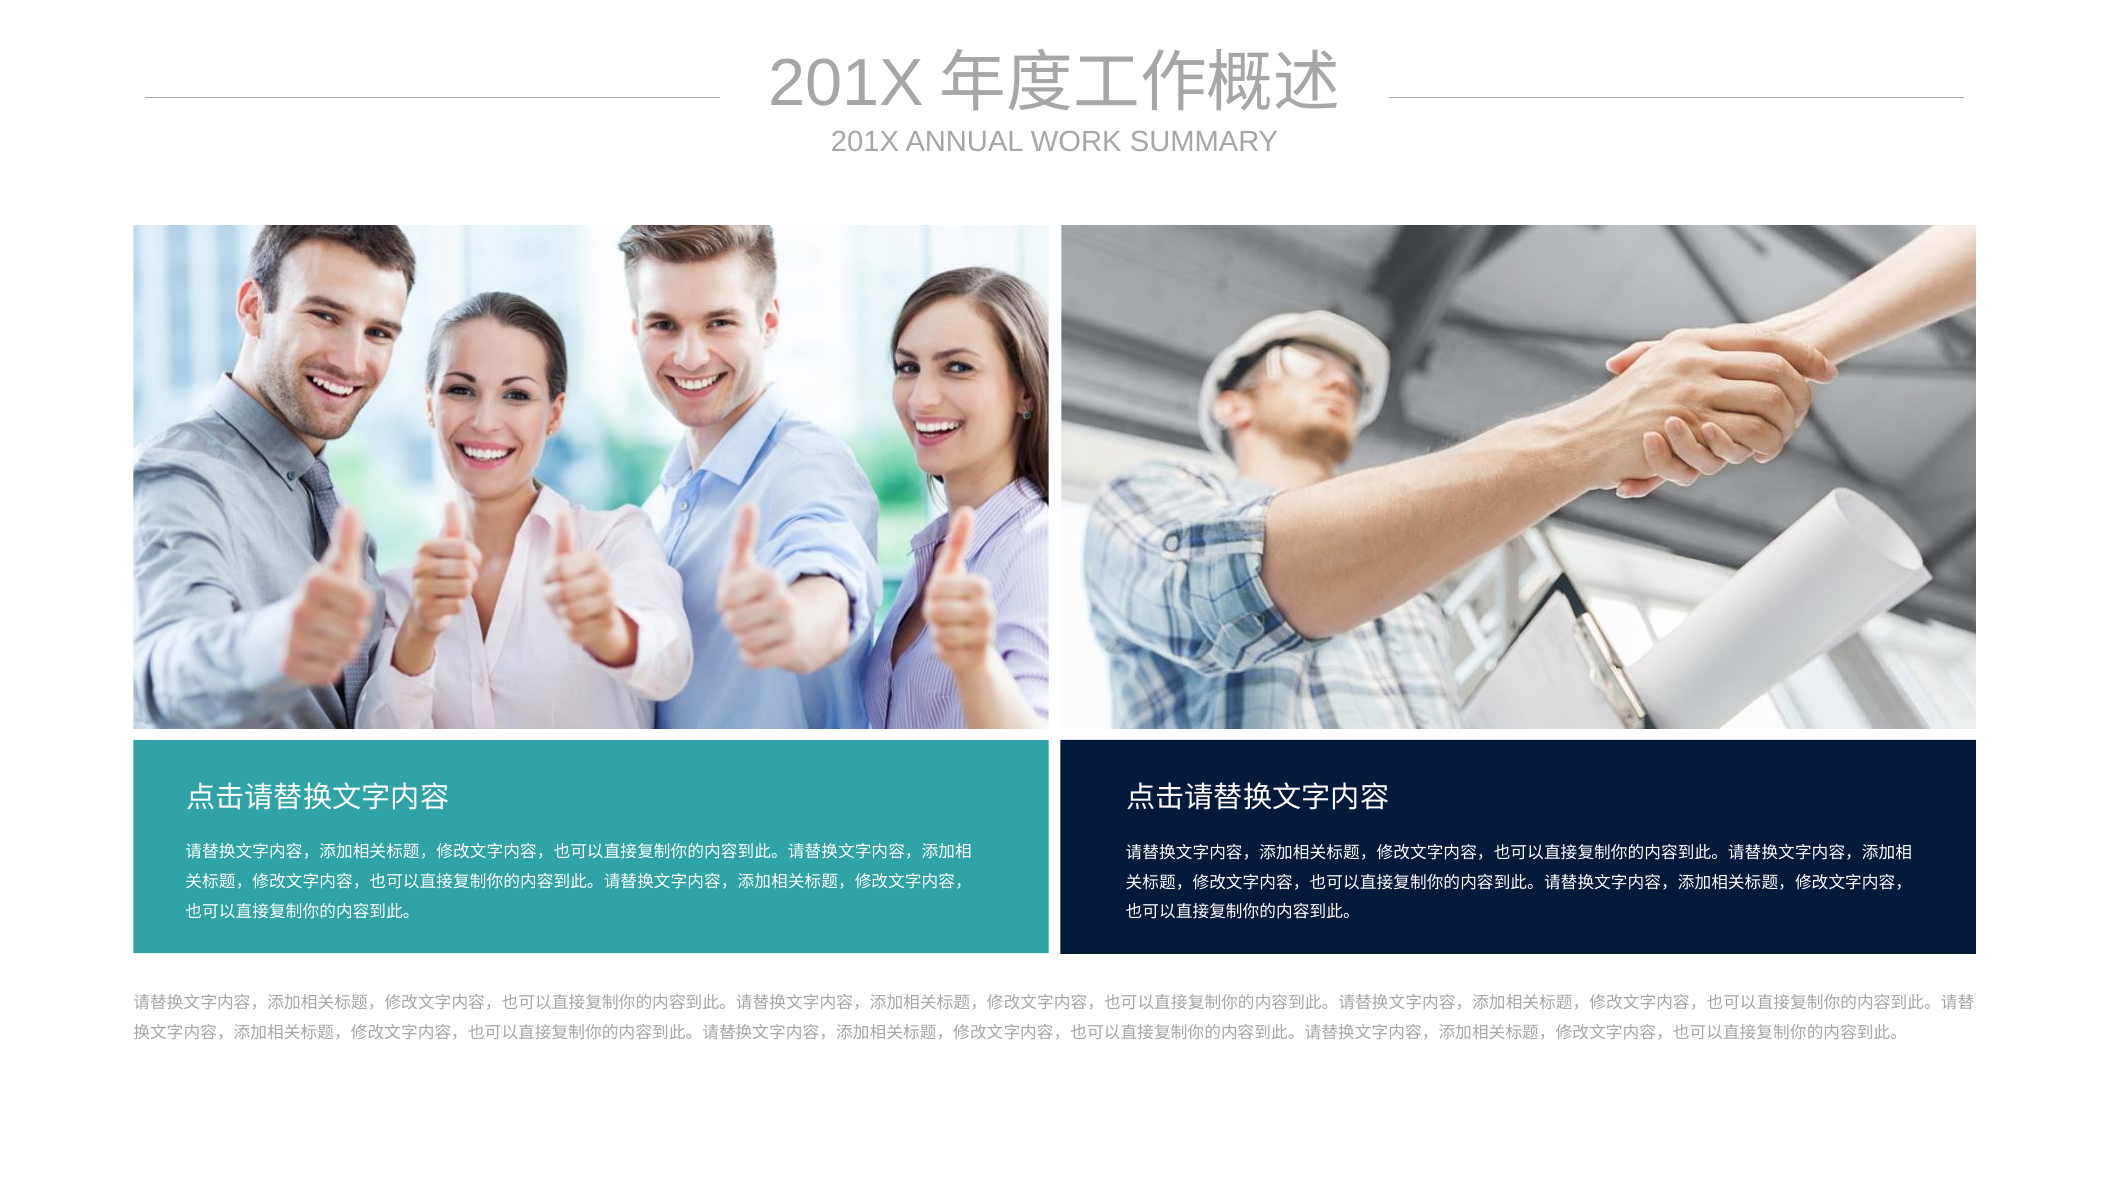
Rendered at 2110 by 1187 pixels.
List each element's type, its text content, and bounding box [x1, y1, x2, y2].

text_box 请替换文字内容，添加相关标题，修改文字内容，也可以直接复制你的内容到此。请替换文字内容，添加相关标题，修改文字内容，也可以直接复制你的内容到此。请替换文字内容，添加相关标题，修改文字内容，也可以直接复制你的内容到此。 [185, 830, 989, 921]
text_box [132, 224, 1050, 730]
text_box 201X年度工作概述 [730, 38, 1379, 96]
text_box 点击请替换文字内容 [1126, 778, 1390, 814]
text_box [132, 739, 1050, 954]
text_box 请替换文字内容，添加相关标题，修改文字内容，也可以直接复制你的内容到此。请替换文字内容，添加相关标题，修改文字内容，也可以直接复制你的内容到此。请替换文字内容，添加相关标题，修改文字内容，也可以直接复制你的内容到此。 [1125, 831, 1929, 922]
text_box 点击请替换文字内容 [186, 777, 450, 814]
text_box 201X年度工作概述 [730, 98, 1379, 119]
text_box 201X ANNUAL WORK SUMMARY [824, 122, 1285, 158]
text_box [1060, 224, 1977, 730]
text_box 请替换文字内容，添加相关标题，修改文字内容，也可以直接复制你的内容到此。请替换文字内容，添加相关标题，修改文字内容，也可以直接复制你的内容到此。请替换文字内容，添加相关标题，修改文字内容，也可以直接复制你的内容到此。请替换文字内容，添加相关标题，修改文字内容，也可以直接复制你的内容到此。请替换文字内容，添加相关标题，修改文字内容，也可以直接复制你的内容到此。请替换文字内容，添加相关标题，修改文字内容，也可以直接复制你的内容到此。 [133, 981, 1976, 1042]
text_box [1059, 739, 1977, 955]
